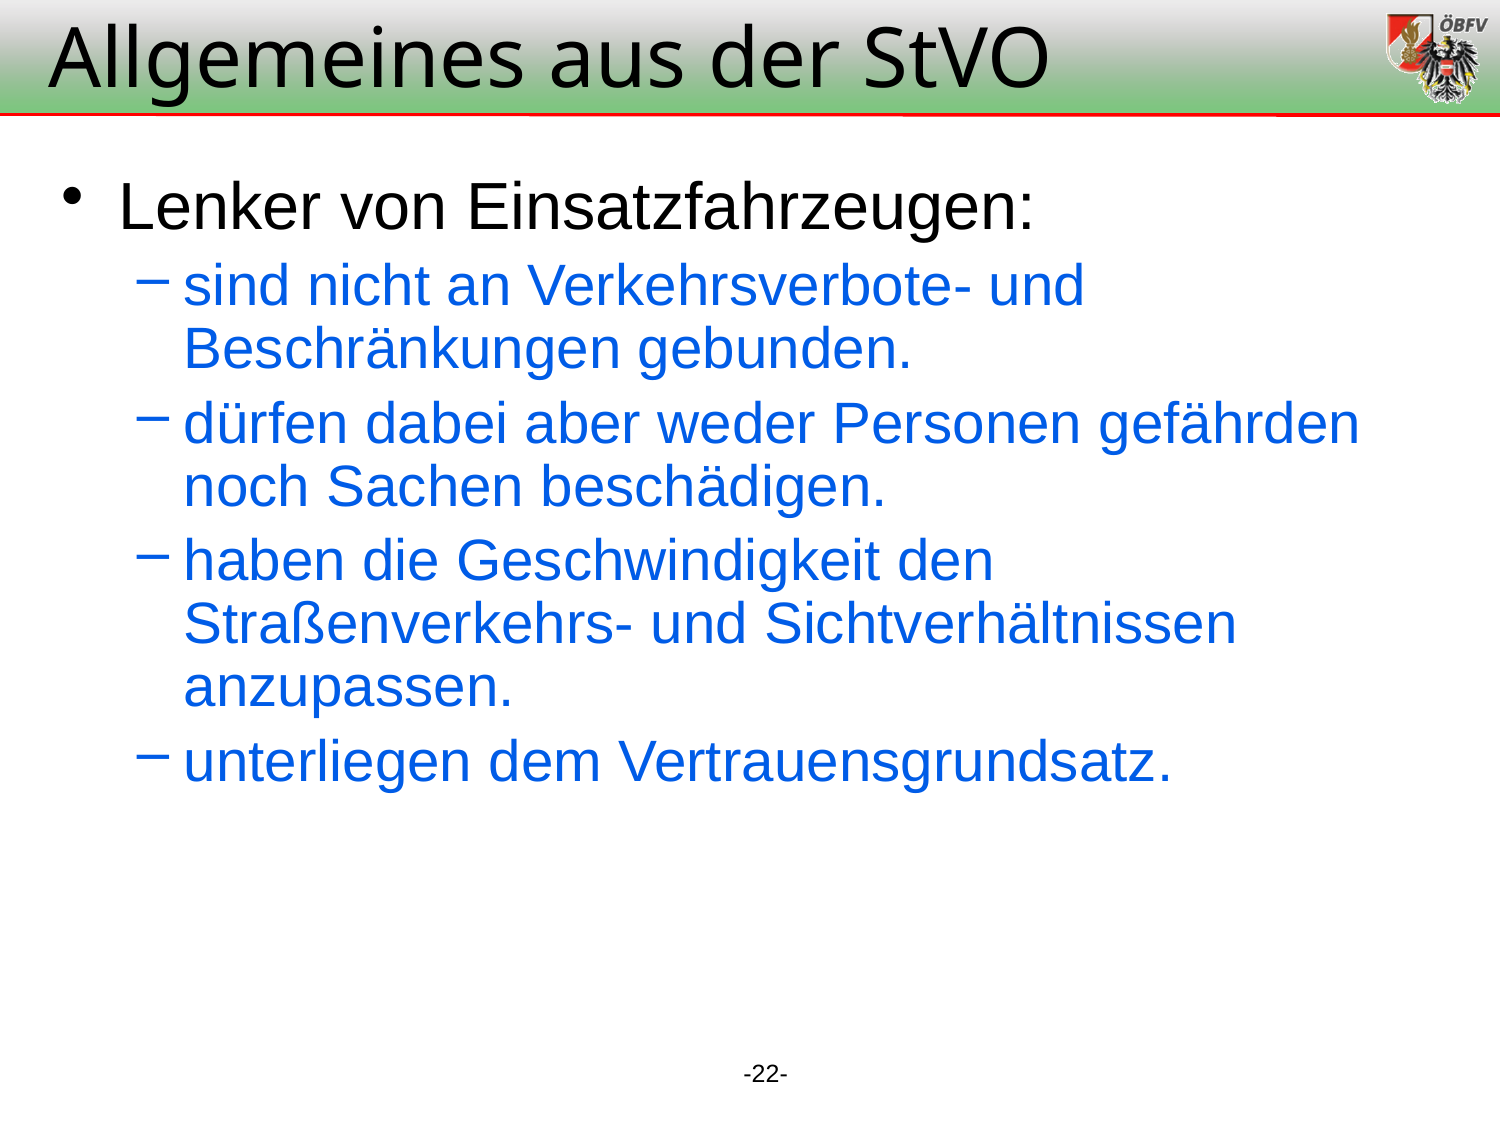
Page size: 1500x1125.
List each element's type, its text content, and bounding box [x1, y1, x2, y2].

list Lenker von Einsatzfahrzeugen: sind nicht an Verkehrsverbote- und Beschränkungen gebunden. dürfen dabei aber weder Personen gefährden noch Sachen beschädigen. haben die Geschwindigkeit den Straßenverkehrs- und Sichtverhältnissen anzupassen. unterliegen dem Vertrauensgrundsatz. [46, 164, 1442, 1008]
title Allgemeines aus der StVO [33, 10, 1384, 98]
picture [0, 0, 1500, 113]
slide_number -22- [609, 1049, 923, 1101]
